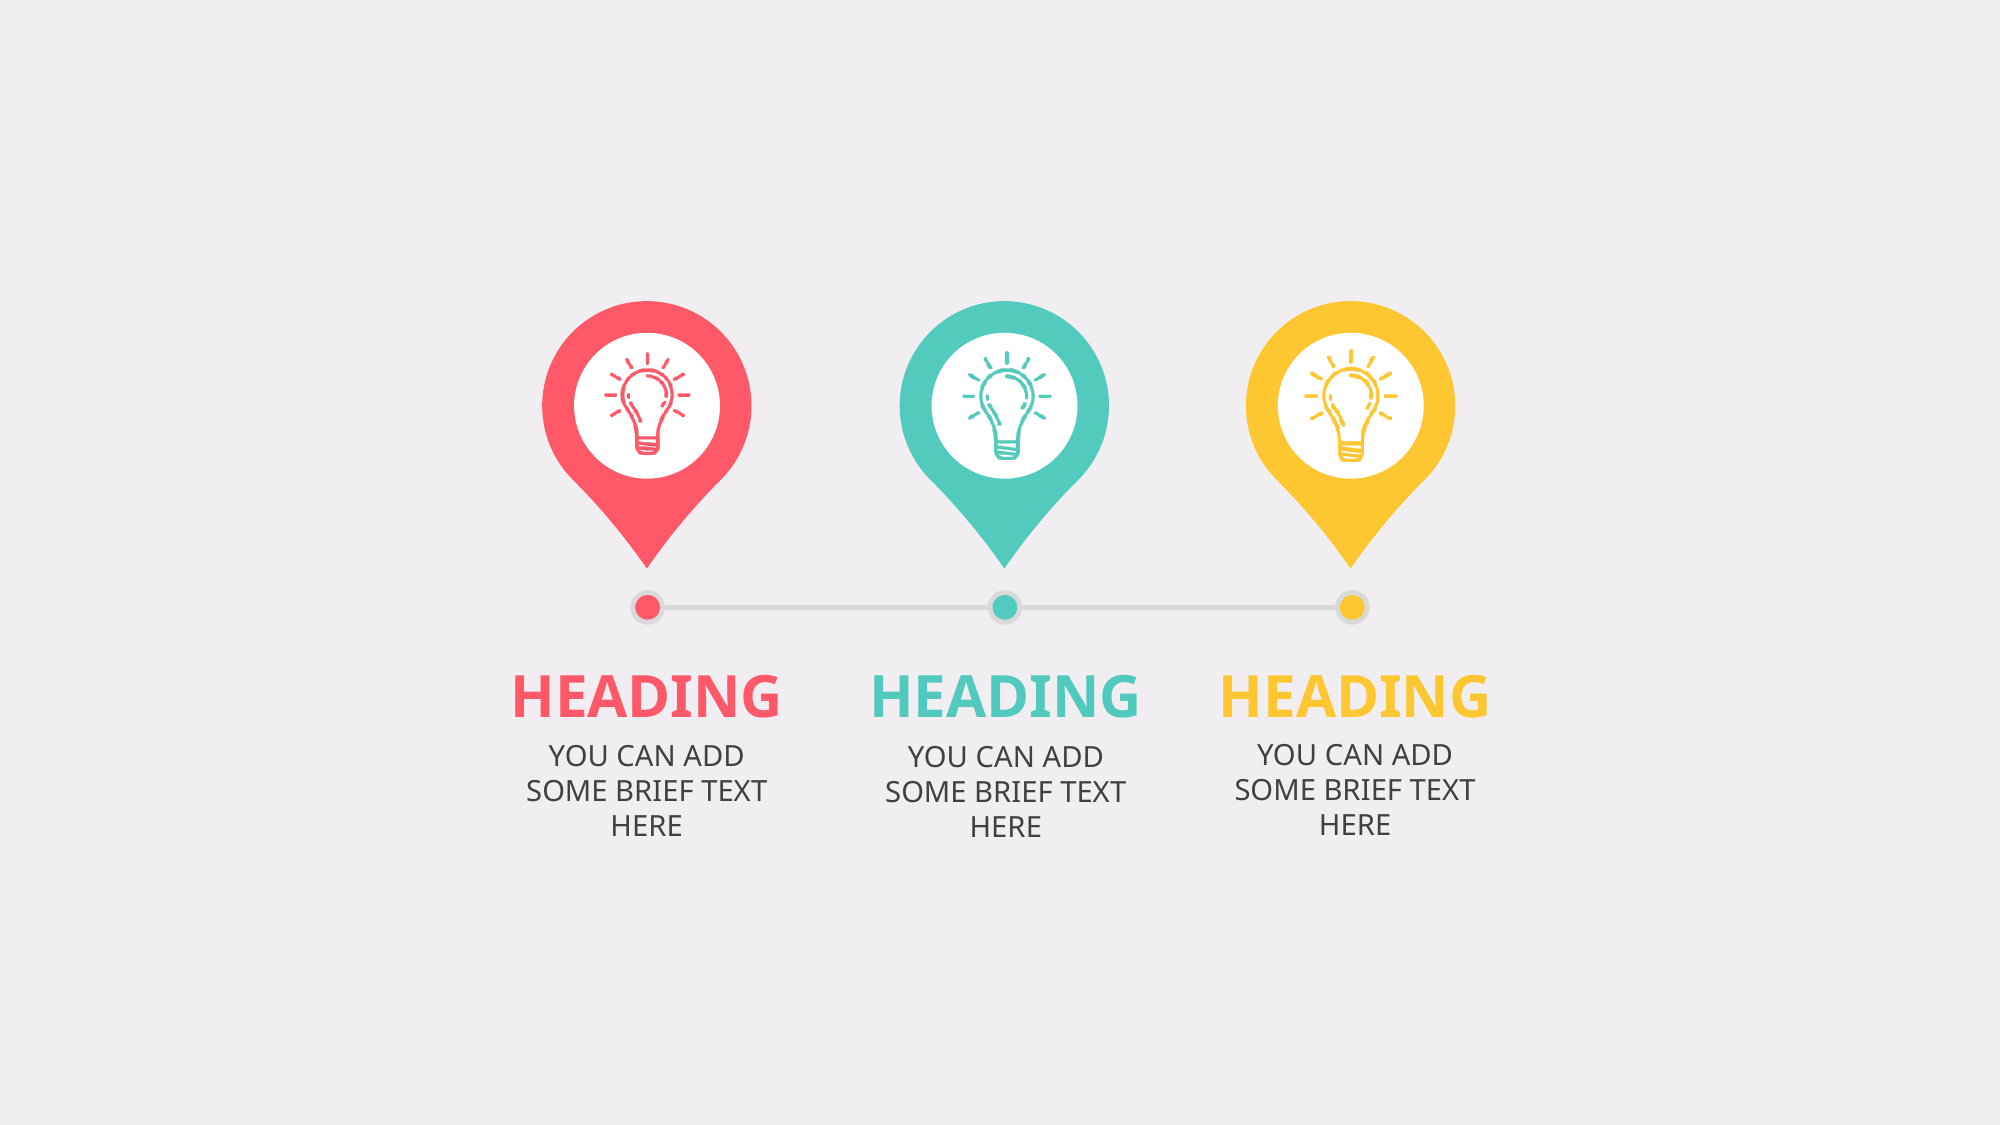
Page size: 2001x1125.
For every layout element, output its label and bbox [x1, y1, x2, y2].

text_box [630, 590, 665, 625]
text_box [459, 651, 818, 817]
text_box [818, 651, 1194, 818]
text_box [1167, 651, 1543, 815]
text_box [1334, 590, 1370, 625]
text_box [542, 301, 752, 511]
text_box [1245, 301, 1456, 511]
text_box [987, 590, 1023, 625]
text_box [899, 301, 1109, 511]
